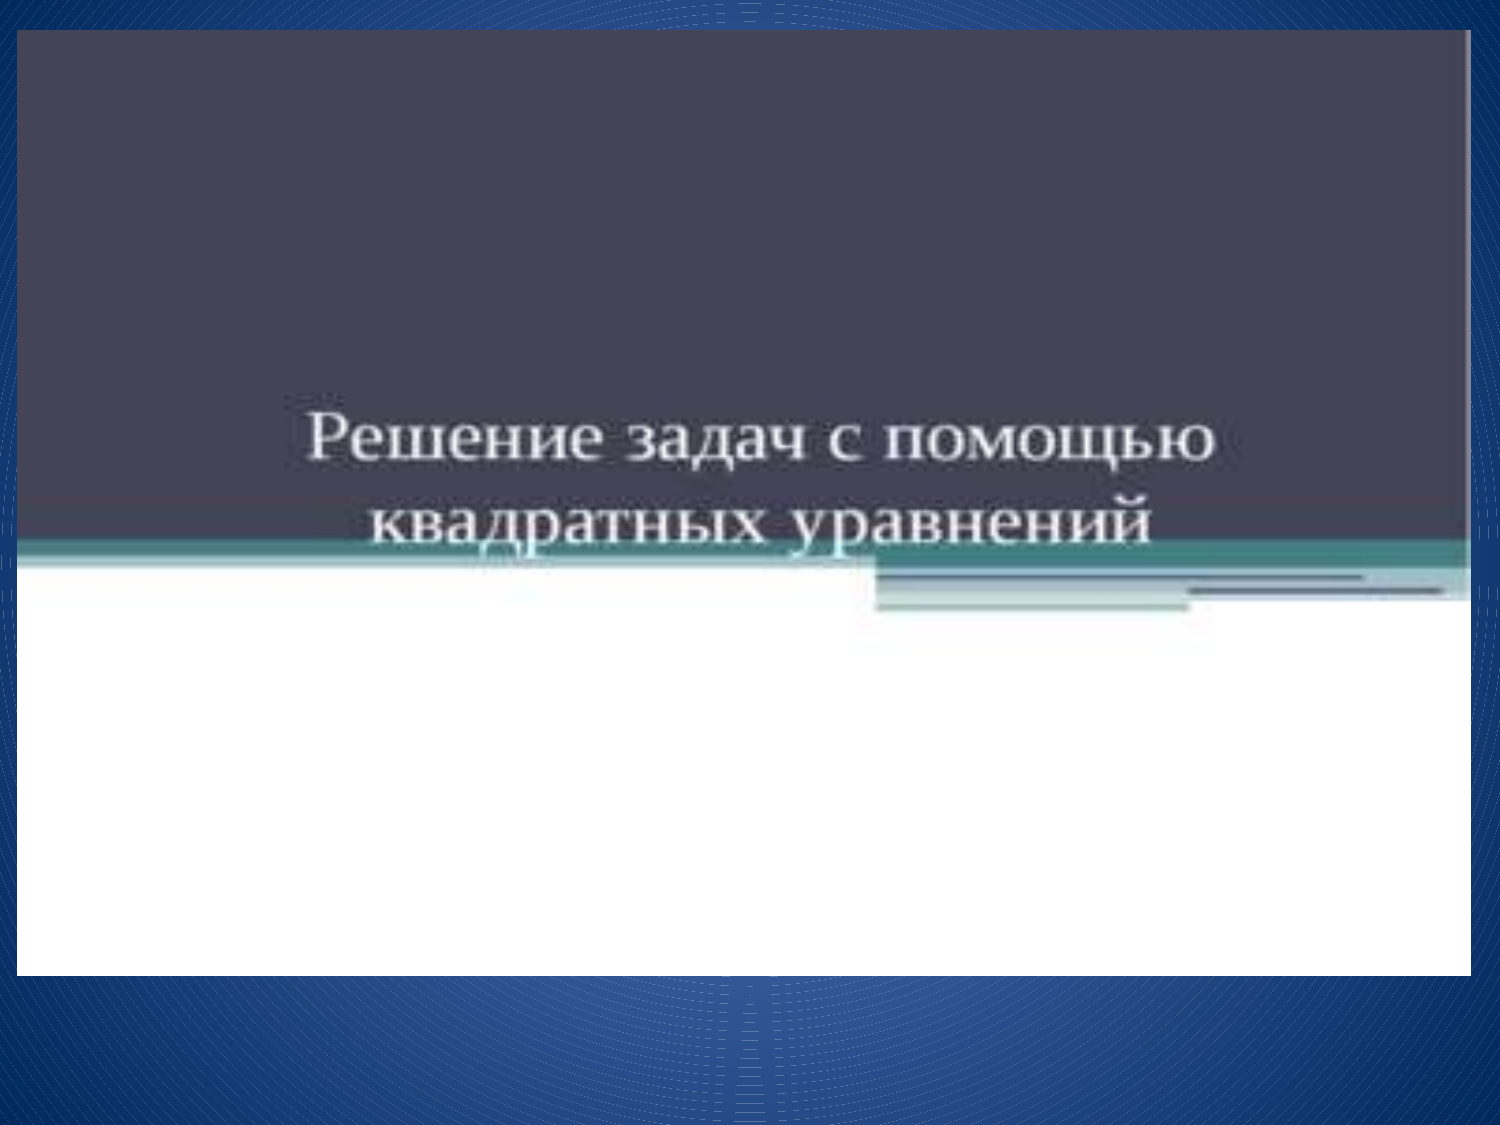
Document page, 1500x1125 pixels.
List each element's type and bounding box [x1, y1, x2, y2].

picture [17, 30, 1471, 977]
